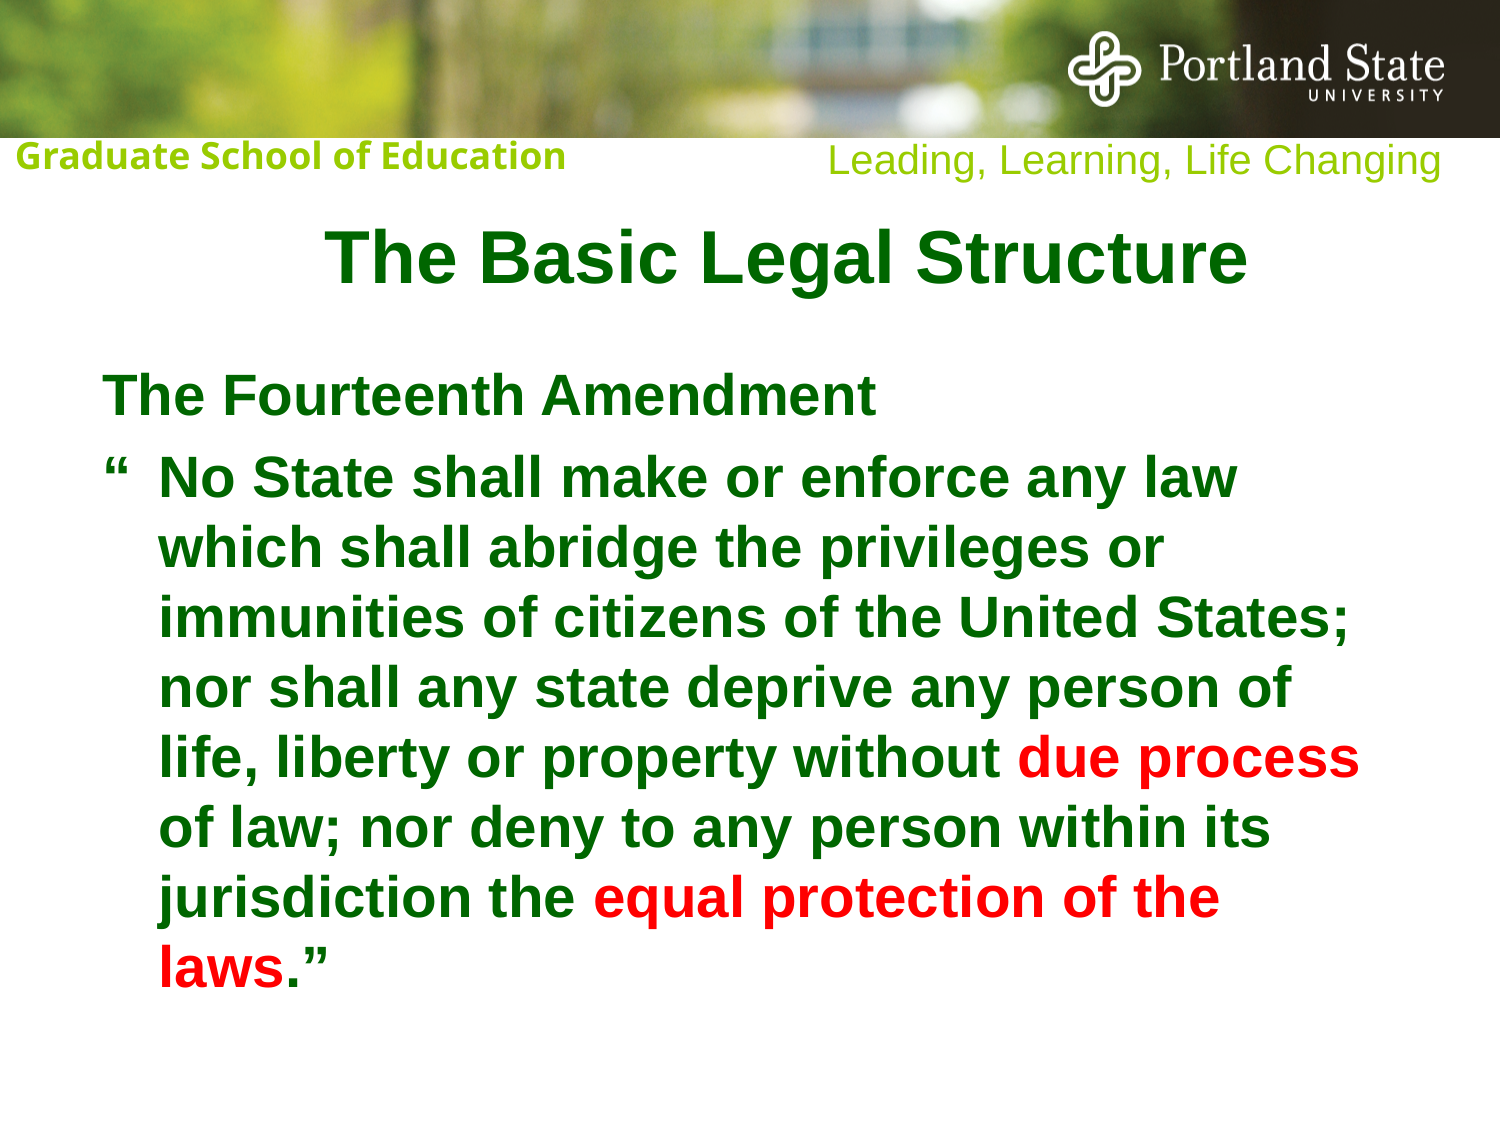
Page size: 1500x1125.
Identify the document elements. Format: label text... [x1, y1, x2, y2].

text_box The Basic Legal Structure [74, 211, 1500, 308]
list The Fourteenth Amendment “ No State shall make or enforce any law which shall abridge the privileges or immunities of citizens of the United States; nor shall any state deprive any person of life, liberty or property without due process of law; nor deny to any person within its jurisdiction the equal protection of the laws.” [87, 349, 1413, 1101]
picture [0, 0, 1500, 138]
